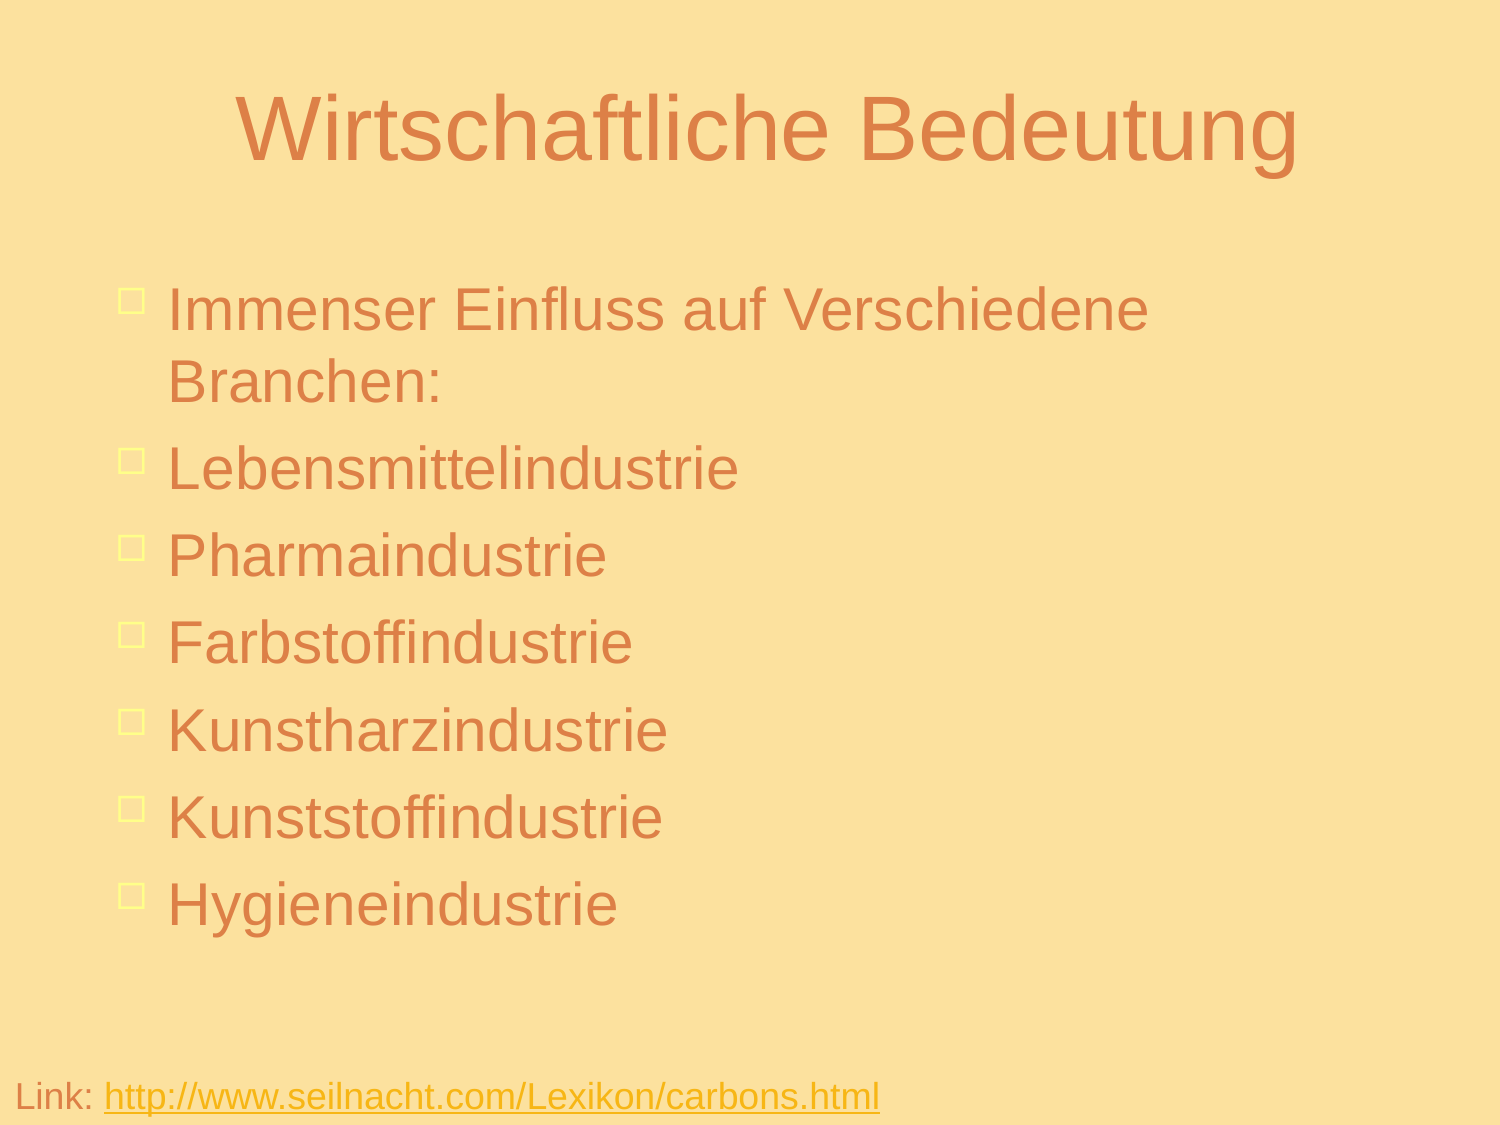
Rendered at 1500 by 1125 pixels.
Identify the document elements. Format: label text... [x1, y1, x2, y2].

text_box Link: http://www.seilnacht.com/Lexikon/carbons.html [0, 1064, 1500, 1125]
title Wirtschaftliche Bedeutung [100, 42, 1438, 206]
list Immenser Einfluss auf Verschiedene Branchen: Lebensmittelindustrie Pharmaindustrie Farbstoffindustrie Kunstharzindustrie Kunststoffindustrie Hygieneindustrie [100, 262, 1439, 1006]
